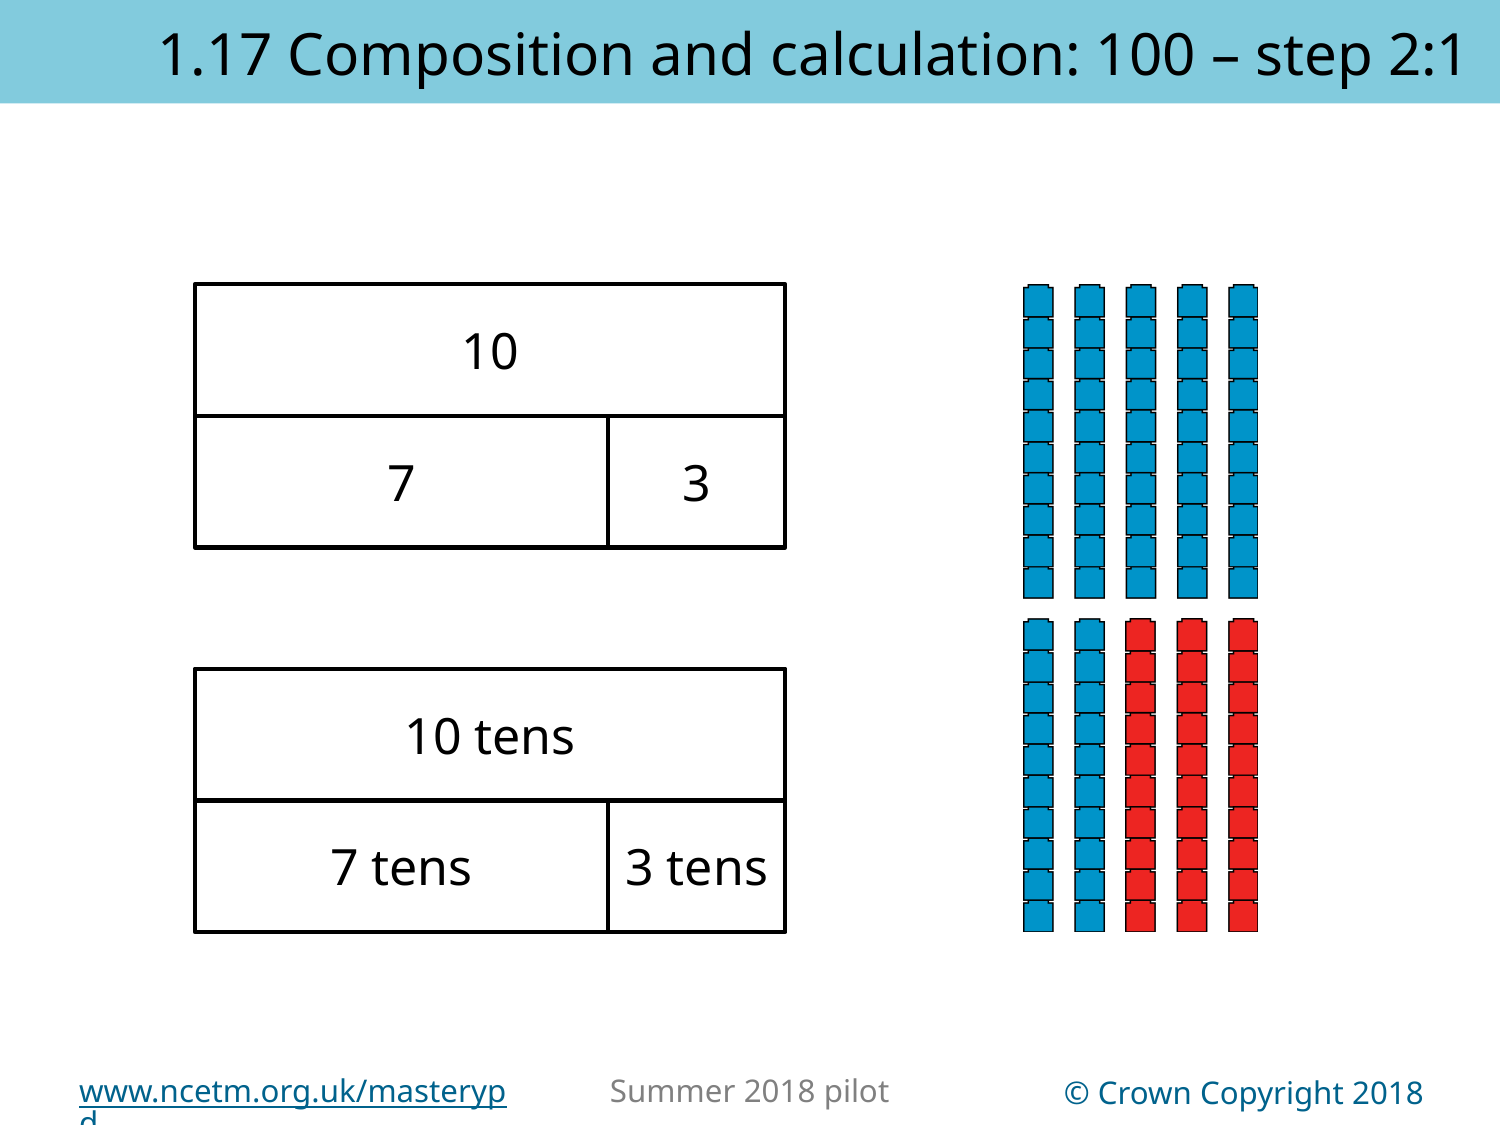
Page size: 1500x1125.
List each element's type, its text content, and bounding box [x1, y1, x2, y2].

list 1.17 Composition and calculation: 100 – step 2:1 [0, 0, 1500, 104]
text_box [194, 668, 786, 800]
text_box 7 [360, 443, 443, 519]
text_box [608, 800, 786, 828]
text_box [194, 284, 786, 415]
text_box [194, 415, 608, 548]
text_box [608, 415, 786, 548]
picture [1023, 283, 1259, 933]
text_box 10 tens [375, 696, 606, 772]
text_box 10 [425, 312, 555, 388]
text_box 7 tens [301, 828, 502, 904]
text_box 3 tens [608, 828, 786, 904]
text_box [194, 800, 608, 933]
text_box [608, 904, 786, 933]
text_box 3 [655, 443, 739, 519]
